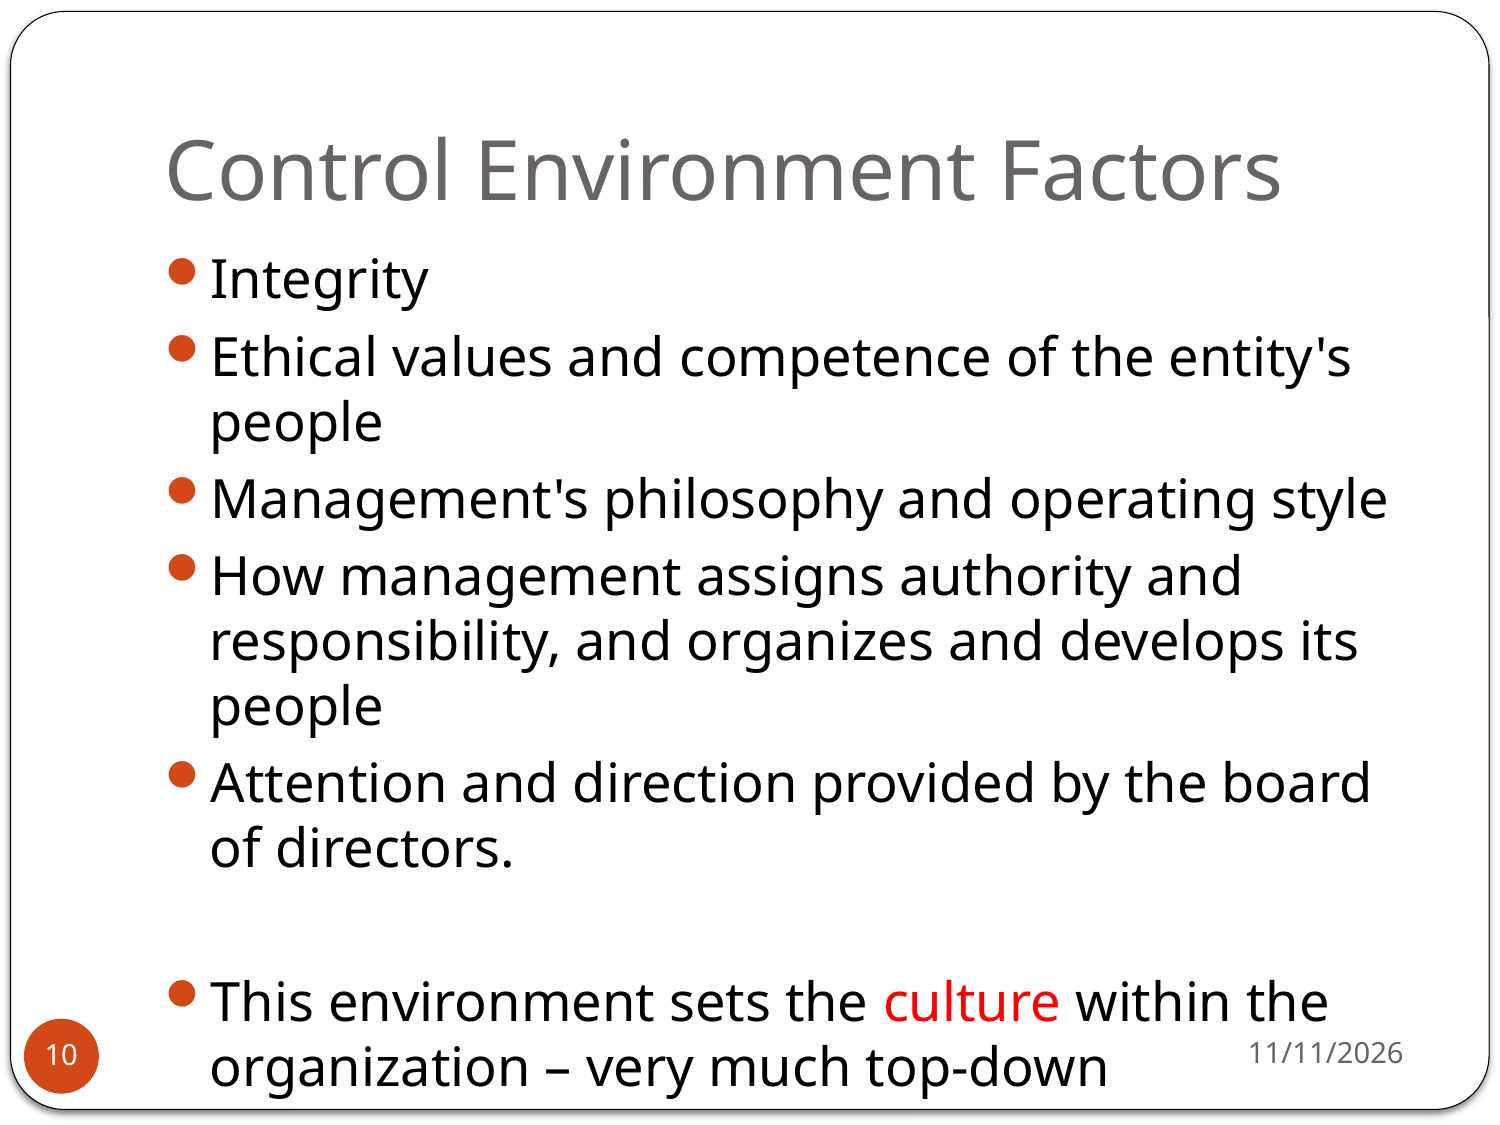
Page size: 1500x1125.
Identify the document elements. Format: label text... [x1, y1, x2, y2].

title Control Environment Factors [150, 45, 1425, 233]
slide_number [1012, 1015, 1419, 1094]
slide_number 10 [23, 1018, 99, 1094]
list Integrity Ethical values and competence of the entity's people Management's philosophy and operating style How management assigns authority and responsibility, and organizes and develops its people Attention and direction provided by the board of directors. This environment sets the culture within the organization – very much top-down [150, 237, 1425, 988]
